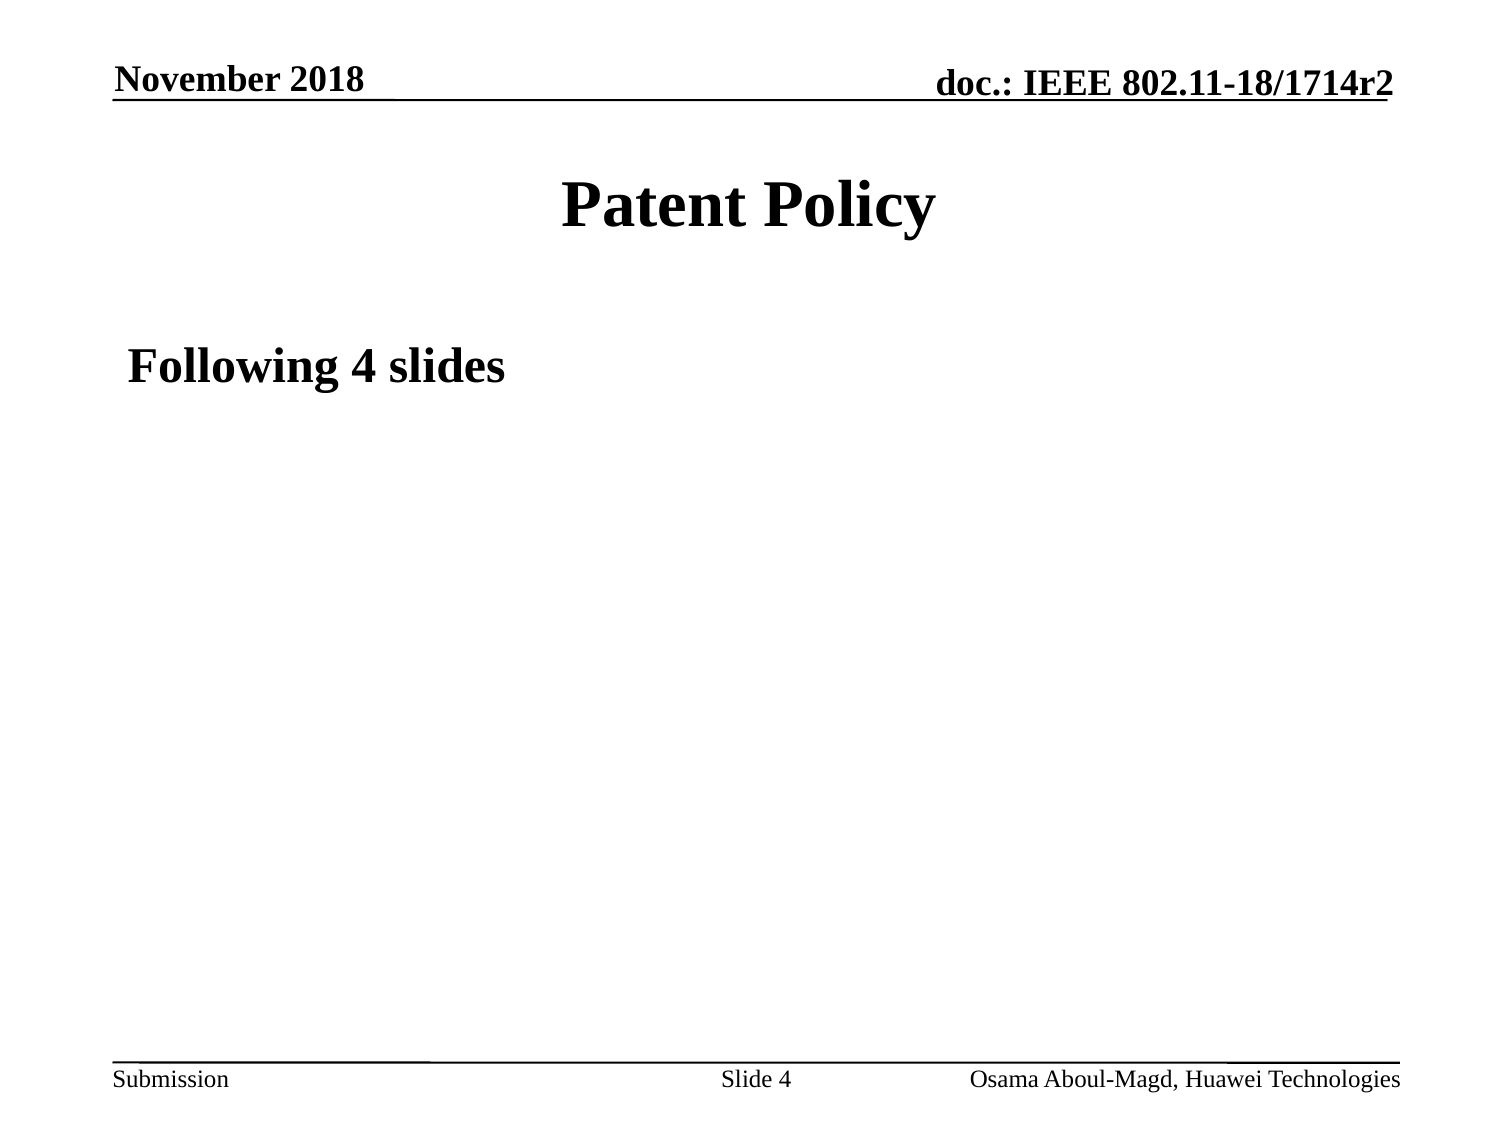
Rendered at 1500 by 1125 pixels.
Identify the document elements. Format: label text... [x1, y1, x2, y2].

footer Osama Aboul-Magd, Huawei Technologies [878, 1061, 1402, 1093]
slide_number Slide 4 [712, 1061, 800, 1123]
list Following 4 slides [112, 324, 1388, 1000]
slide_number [114, 54, 423, 100]
title Patent Policy [112, 112, 1388, 288]
